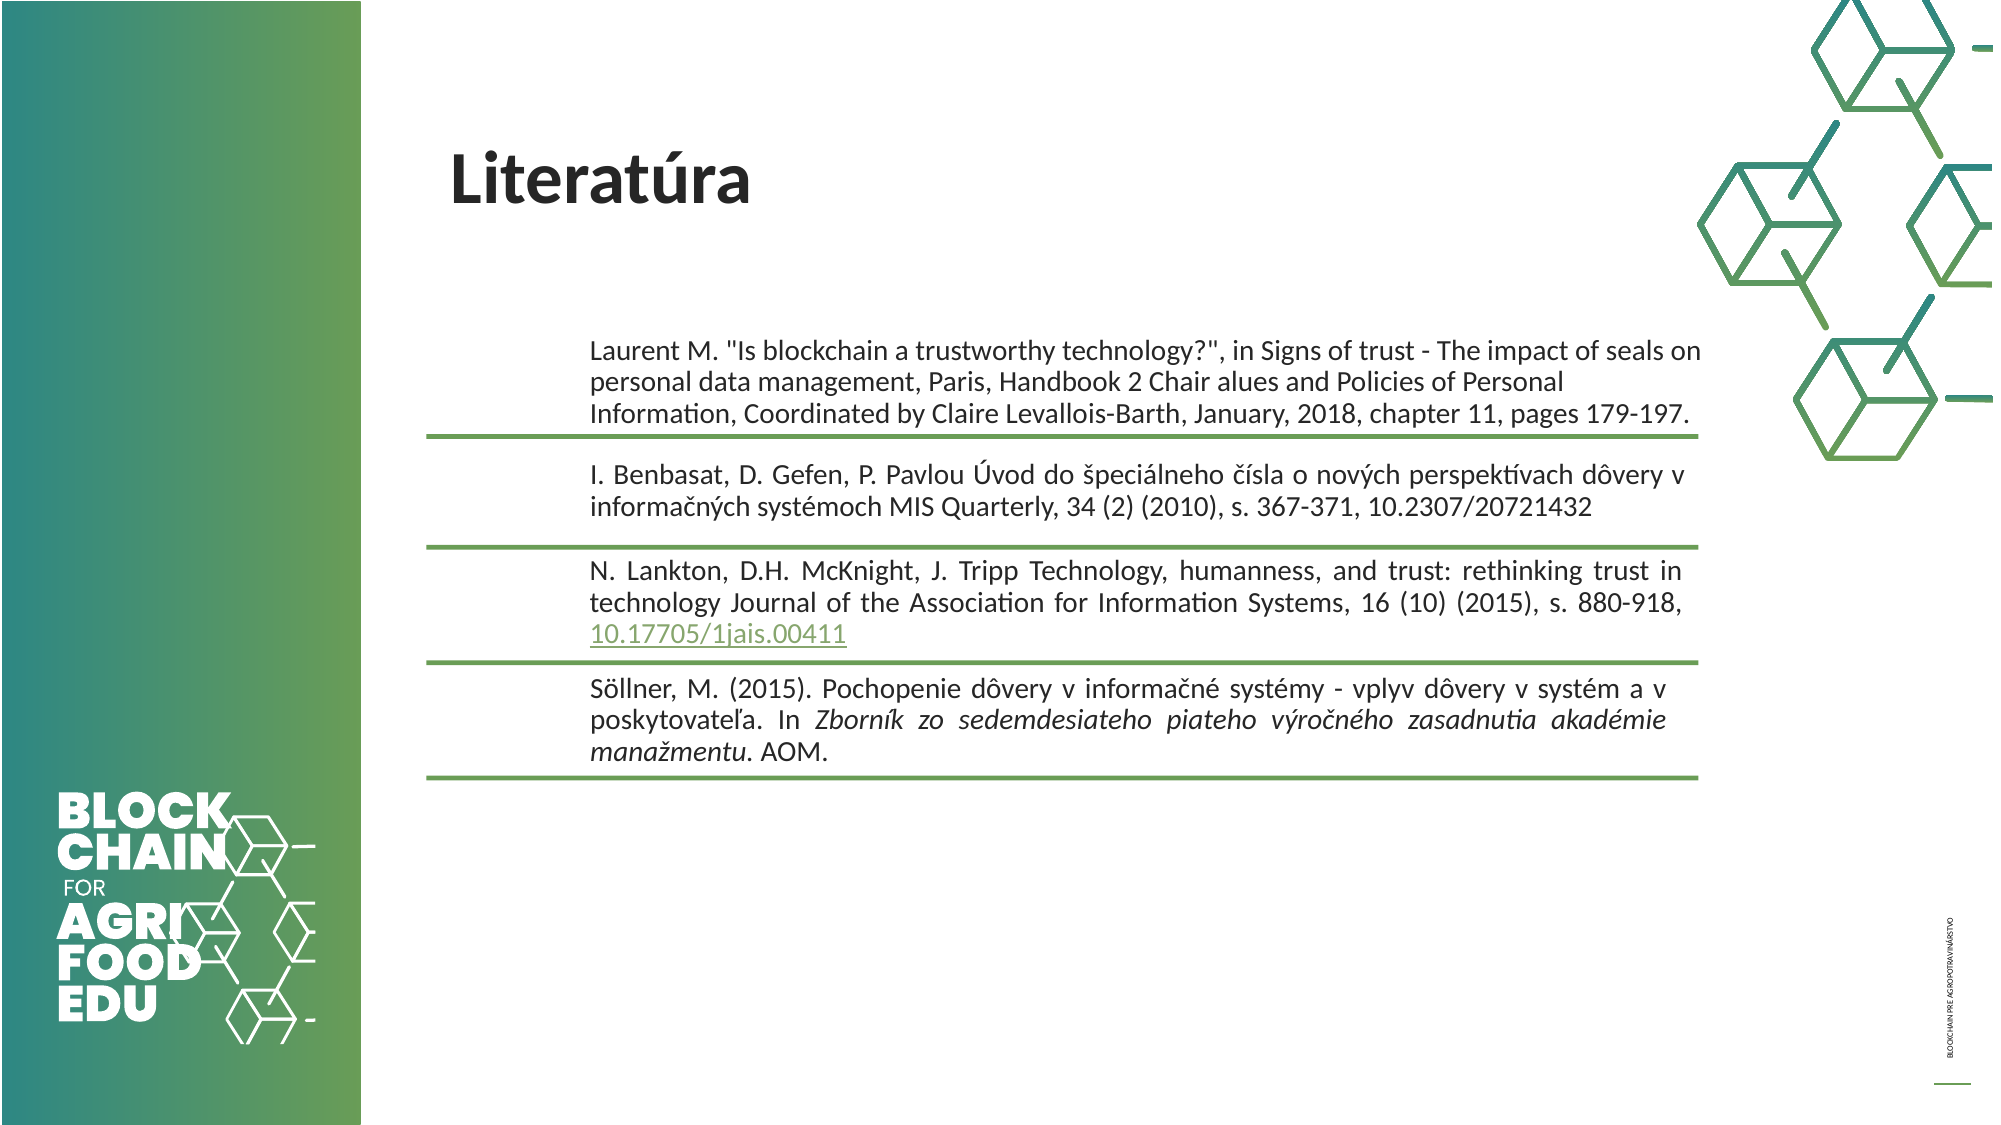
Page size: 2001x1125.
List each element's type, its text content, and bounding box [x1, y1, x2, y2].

text_box Söllner, M. (2015). Pochopenie dôvery v informačné systémy - vplyv dôvery v systém a v poskytovateľa. In Zborník zo sedemdesiateho piateho výročného zasadnutia akadémie manažmentu. AOM. [575, 678, 1683, 763]
list Literatúra [435, 120, 1263, 239]
text_box [575, 733, 1755, 938]
text_box Laurent M. "Is blockchain a trustworthy technology?", in Signs of trust - The impact of seals on personal data management, Paris, Handbook 2 Chair alues and Policies of Personal Information, Coordinated by Claire Levallois-Barth, January, 2018, chapter 11, pages 179-197. [574, 280, 1720, 485]
list N. Lankton, D.H. McKnight, J. Tripp Technology, humanness, and trust: rethinking trust in technology Journal of the Association for Information Systems, 16 (10) (2015), s. 880-918, 10.17705/1jais.00411 [574, 601, 1699, 657]
text_box I. Benbasat, D. Gefen, P. Pavlou Úvod do špeciálneho čísla o nových perspektívach dôvery v informačných systémoch MIS Quarterly, 34 (2) (2010), s. 367-371, 10.2307/20721432 [575, 415, 1701, 620]
